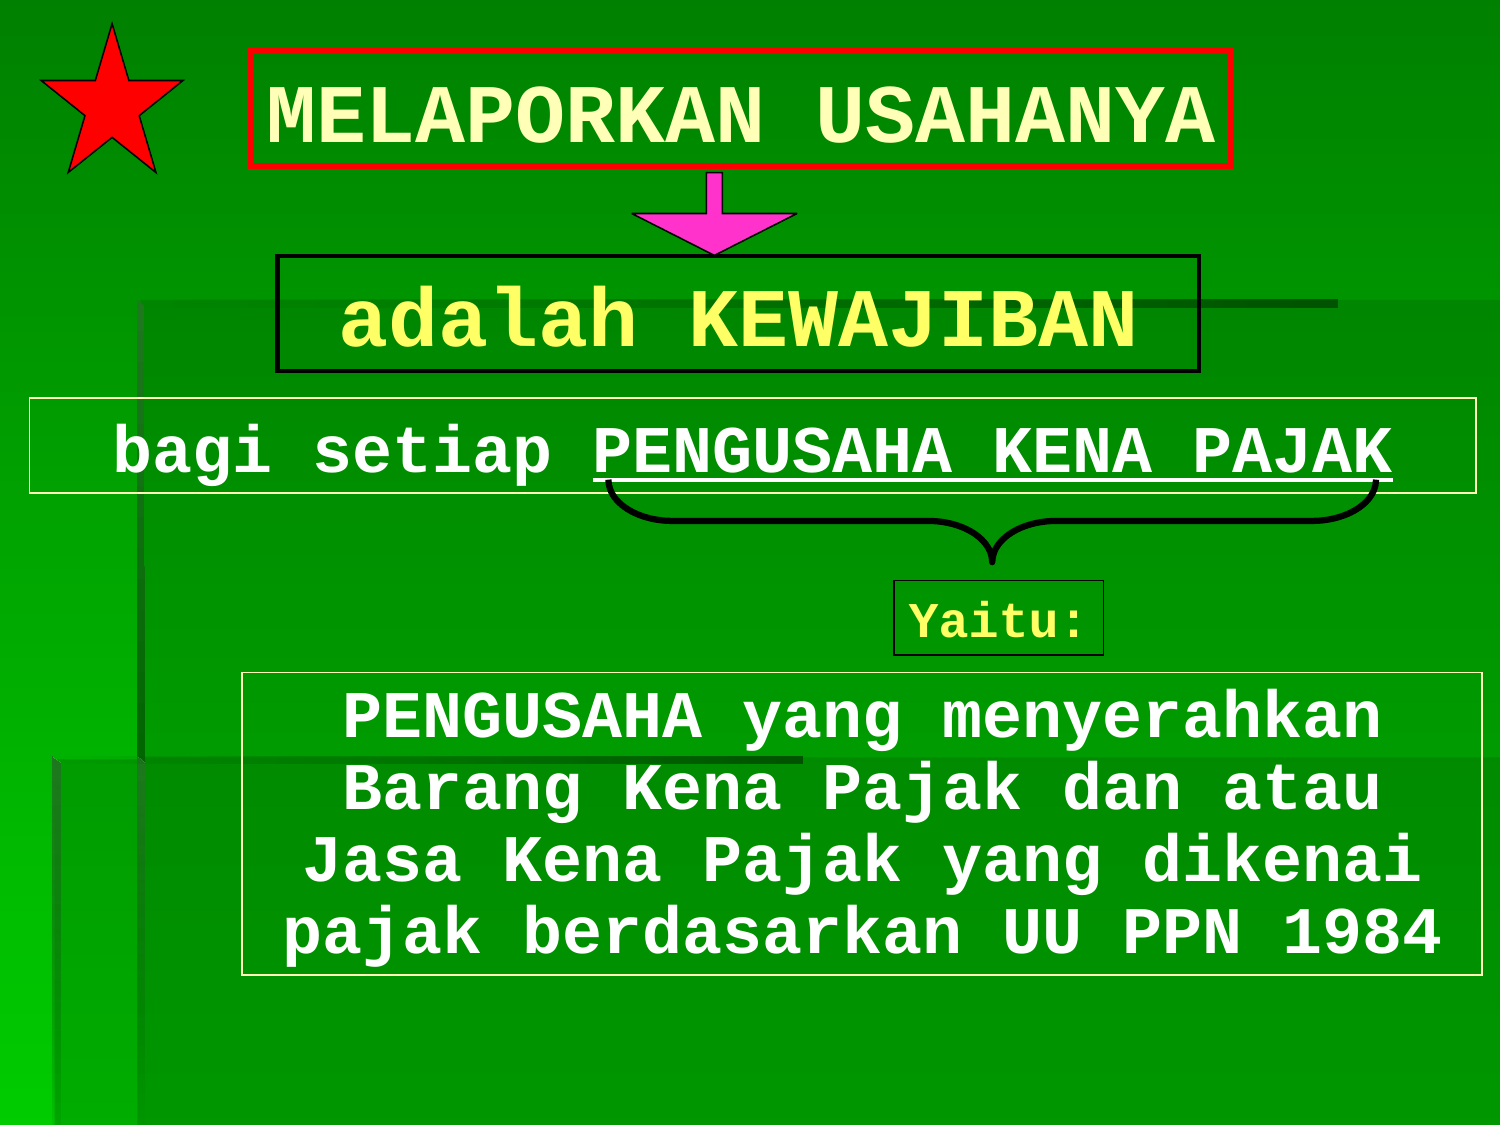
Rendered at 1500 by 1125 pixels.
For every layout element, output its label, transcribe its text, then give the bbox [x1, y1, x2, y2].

text_box [631, 172, 798, 256]
text_box [41, 23, 184, 173]
text_box [608, 479, 1377, 563]
text_box PENGUSAHA yang menyerahkan Barang Kena Pajak dan atau Jasa Kena Pajak yang dikenai pajak berdasarkan UU PPN 1984 [241, 672, 1483, 976]
text_box adalah KEWAJIBAN [277, 256, 1199, 371]
text_box MELAPORKAN USAHANYA [251, 51, 1231, 167]
text_box bagi setiap PENGUSAHA KENA PAJAK [29, 397, 1477, 493]
text_box Yaitu: [893, 580, 1104, 656]
